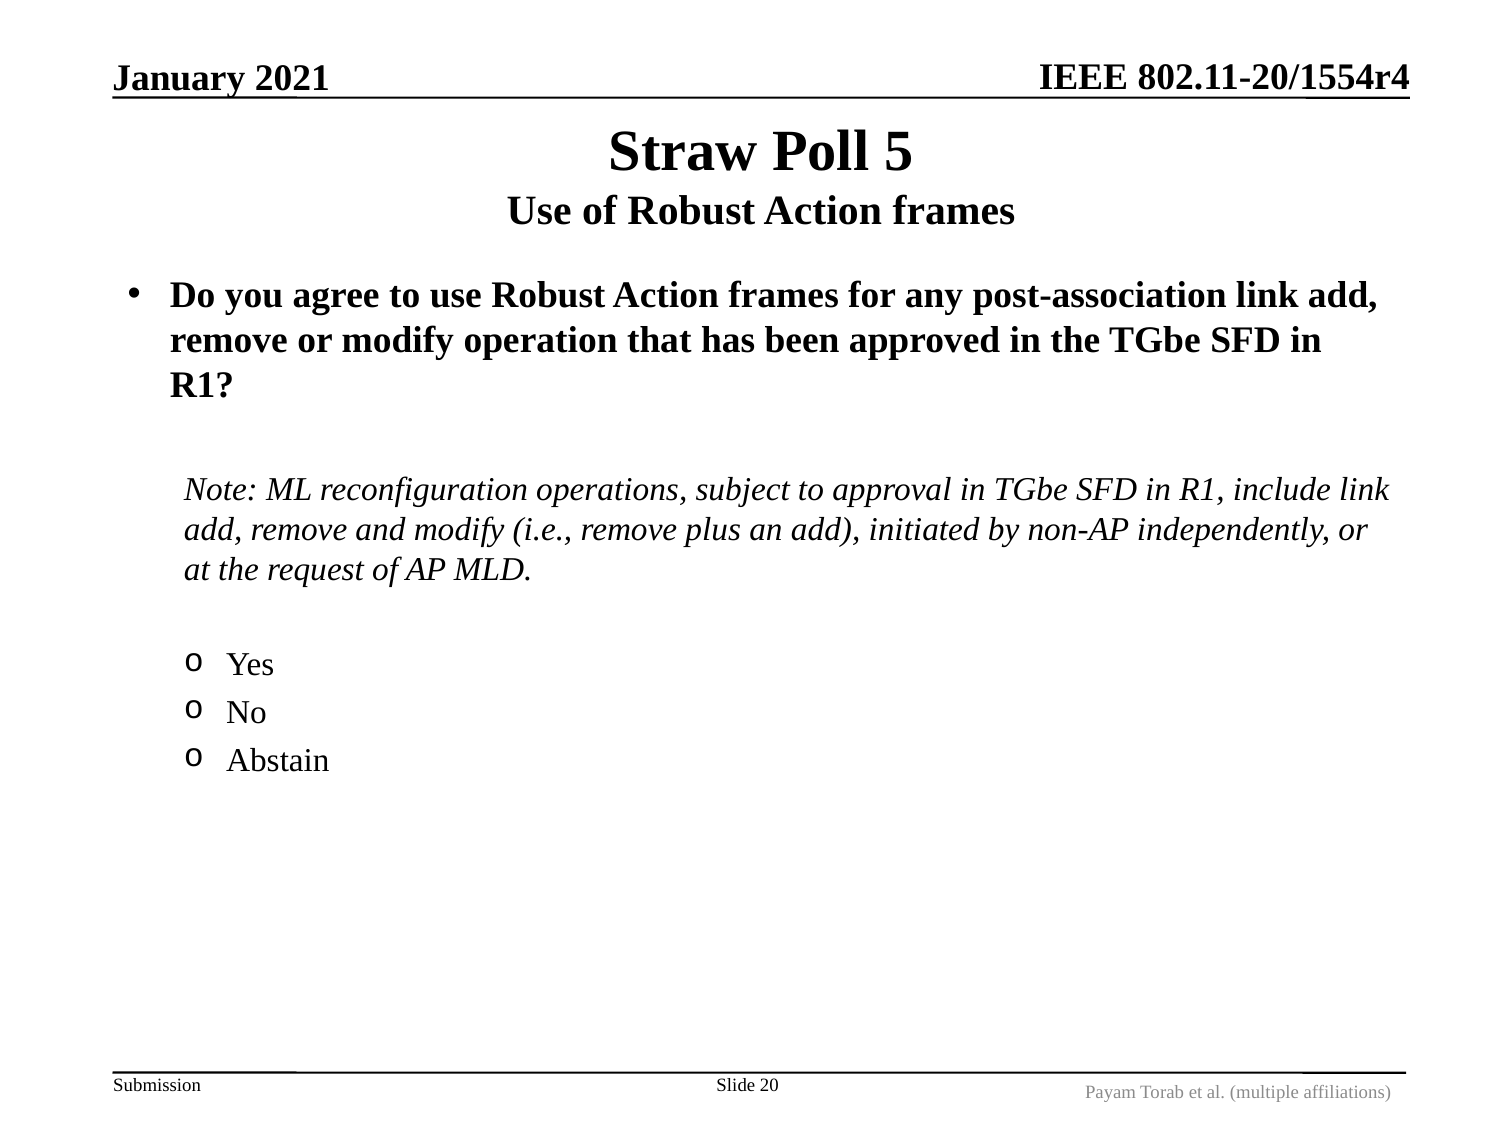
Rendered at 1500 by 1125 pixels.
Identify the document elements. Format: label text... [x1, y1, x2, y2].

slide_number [112, 52, 563, 90]
title Straw Poll 5 Use of Robust Action frames [112, 97, 1411, 248]
list Do you agree to use Robust Action frames for any post-association link add, remove or modify operation that has been approved in the TGbe SFD in R1? Note: ML reconfiguration operations, subject to approval in TGbe SFD in R1, include link add, remove and modify (i.e., remove plus an add), initiated by non-AP independently, or at the request of AP MLD. Yes No Abstain [112, 262, 1411, 1073]
slide_number Slide 20 [702, 1072, 793, 1111]
footer Payam Torab et al. (multiple affiliations) [877, 1072, 1407, 1110]
